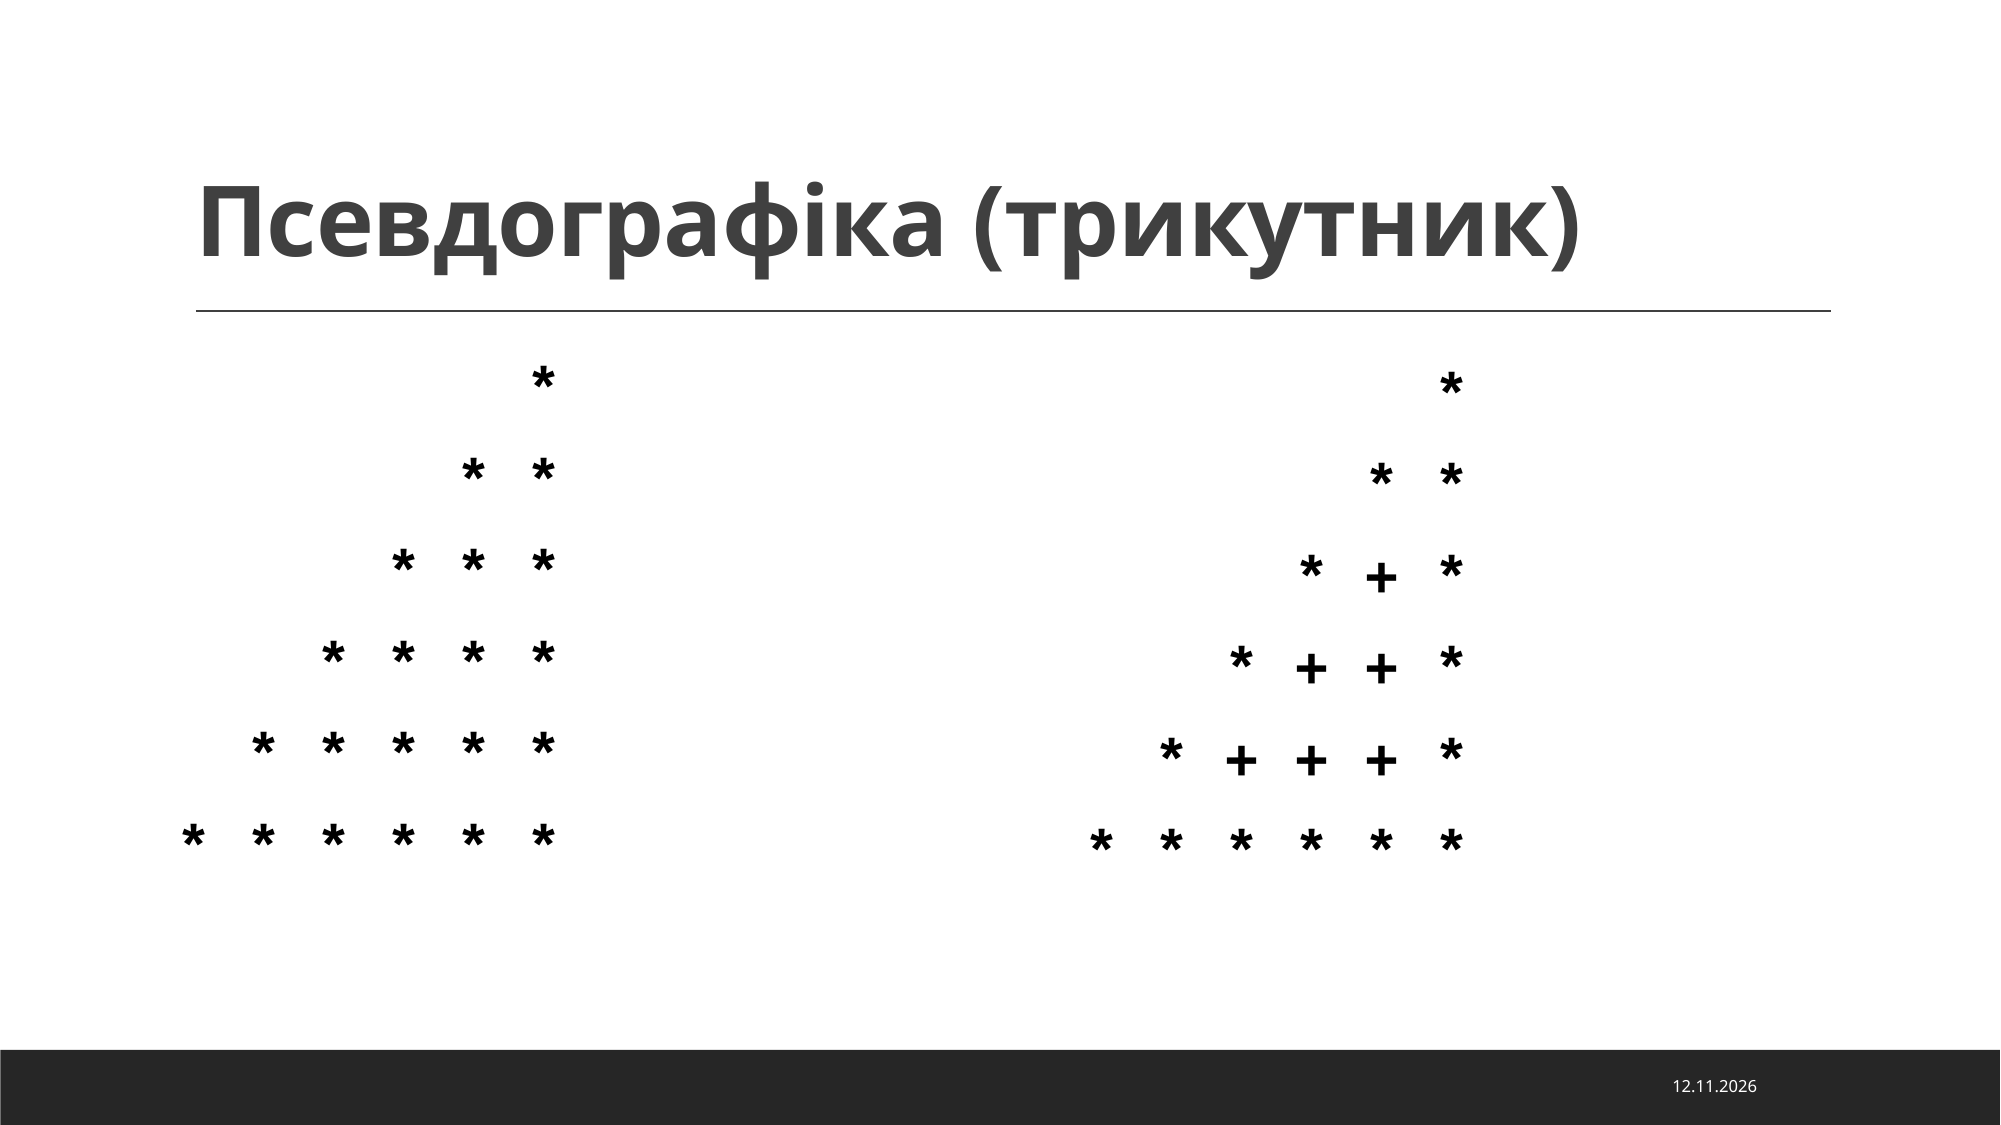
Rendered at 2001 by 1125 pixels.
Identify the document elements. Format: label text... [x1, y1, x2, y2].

text_box * * * * * * * * * * * * * * * * * * * * * * * * * * * * * * * * * * * * [161, 338, 615, 886]
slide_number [1348, 1057, 1773, 1118]
title Псевдографіка (трикутник) [180, 47, 1830, 285]
text_box * * * * * * * * * * * * * * * * + * * * * + + * * * + + + * * * * * * * [1070, 343, 1523, 891]
